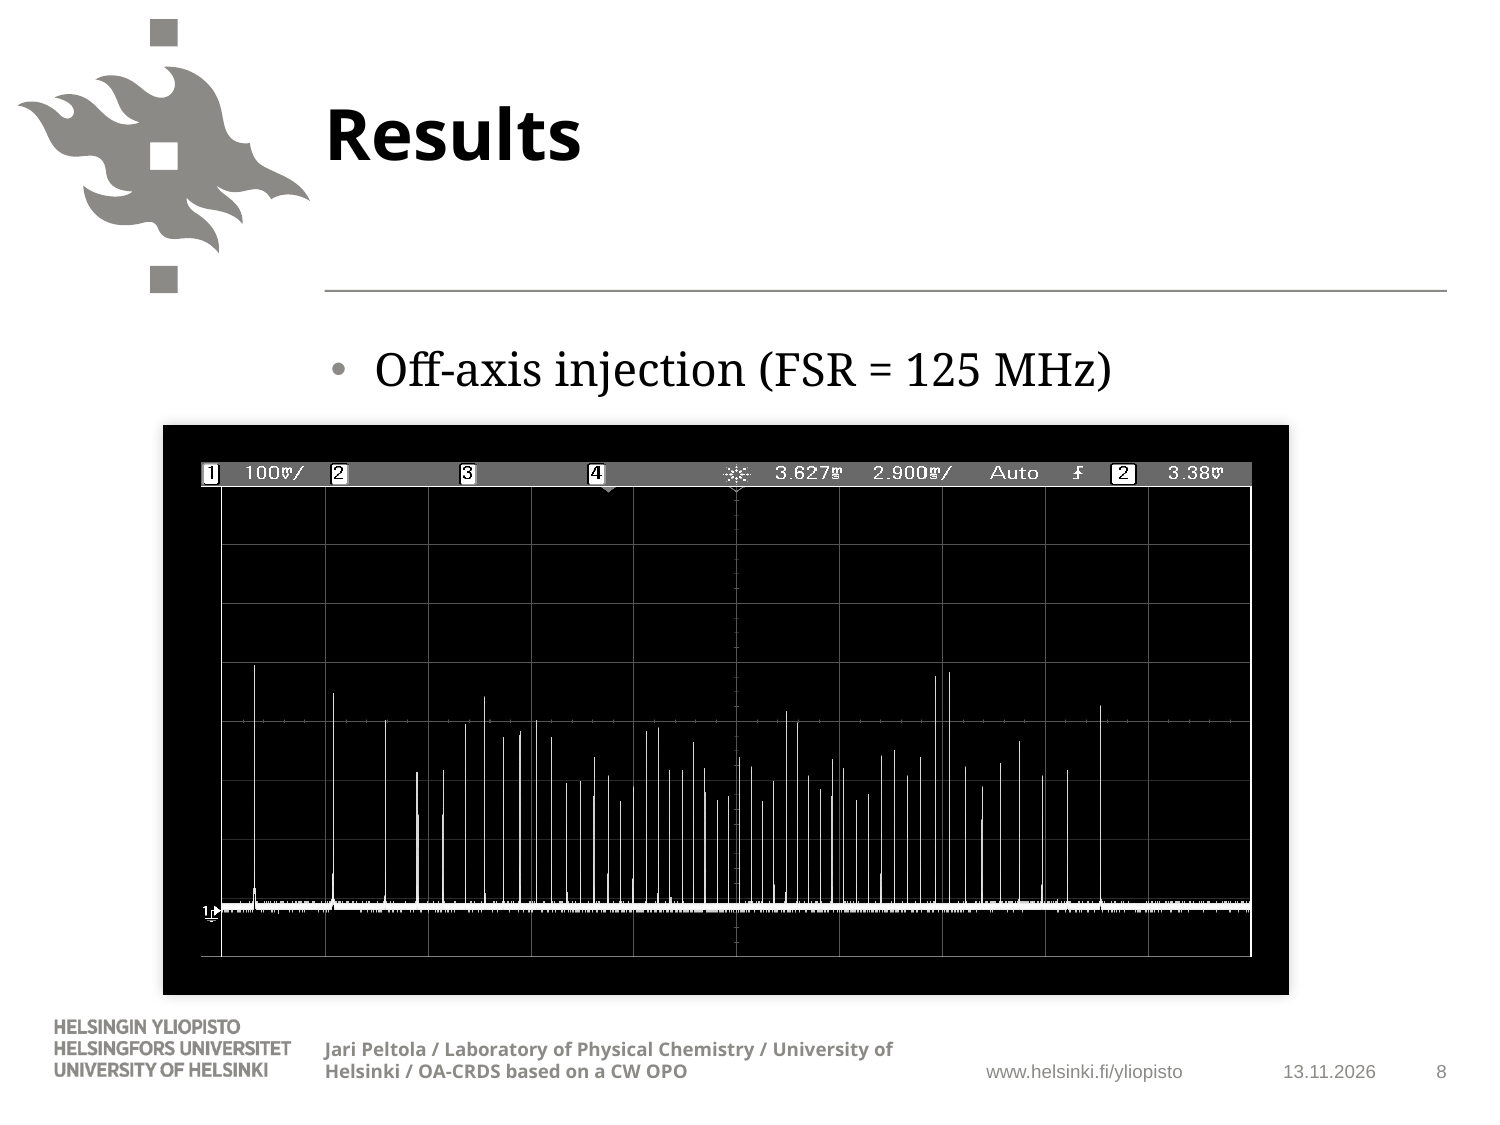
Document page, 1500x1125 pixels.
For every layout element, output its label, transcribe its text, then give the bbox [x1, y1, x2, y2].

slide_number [1230, 1011, 1376, 1083]
picture [53, 1017, 292, 1079]
picture [200, 461, 1253, 958]
text_box Off-axis injection (FSR = 125 MHz) [330, 340, 1453, 1003]
title Results [324, 89, 1448, 280]
slide_number 8 [1376, 1011, 1447, 1083]
footer Jari Peltola / Laboratory of Physical Chemistry / University of Helsinki / OA-CRDS based on a CW OPO [324, 1011, 916, 1083]
